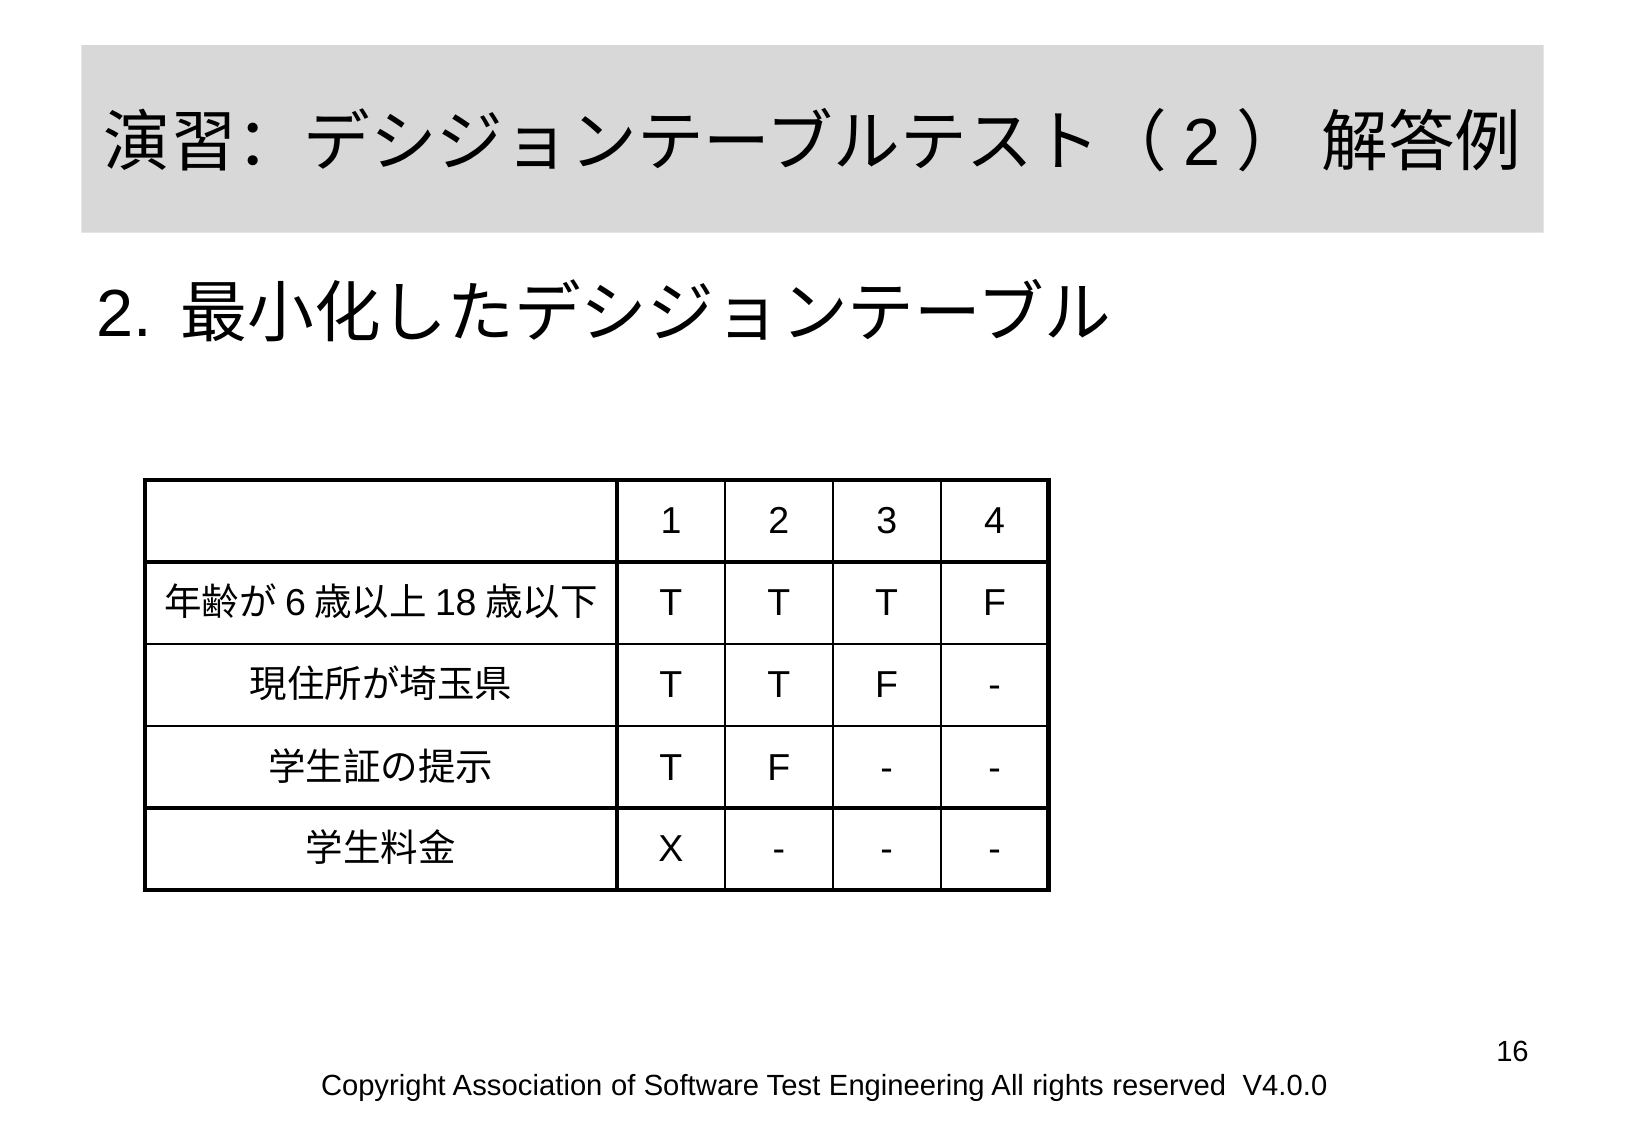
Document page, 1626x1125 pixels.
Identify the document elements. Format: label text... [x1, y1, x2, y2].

table_cell F [942, 564, 1046, 643]
table_cell X [619, 810, 724, 888]
table_header [147, 482, 615, 560]
table_cell T [619, 727, 724, 806]
table_cell T [726, 645, 832, 725]
table_cell 学生証の提示 [147, 727, 615, 806]
table_header 2 [726, 482, 832, 560]
table_cell - [834, 727, 940, 806]
slide_number ‹#› [1164, 1024, 1544, 1103]
table_header 3 [834, 482, 940, 560]
table_cell T [726, 564, 832, 643]
table_cell - [726, 810, 832, 888]
table_cell 現住所が埼玉県 [147, 645, 615, 725]
table_header 1 [619, 482, 724, 560]
list 最小化したデシジョンテーブル [81, 262, 1544, 1005]
table_cell F [726, 727, 832, 806]
table_cell - [834, 810, 940, 888]
table_cell 学生料金 [147, 810, 615, 888]
table_cell T [619, 645, 724, 725]
table_cell 年齢が6歳以上18歳以下 [147, 564, 615, 643]
title 演習：デシジョンテーブルテスト（2） 解答例 [81, 45, 1544, 233]
footer Copyright Association of Software Test Engineering All rights reserved V4.0.0 [233, 1058, 1415, 1103]
table_cell - [942, 810, 1046, 888]
table_cell - [942, 645, 1046, 725]
table_cell - [942, 727, 1046, 806]
table_cell T [619, 564, 724, 643]
table_cell T [834, 564, 940, 643]
table_cell F [834, 645, 940, 725]
table_header 4 [942, 482, 1046, 560]
